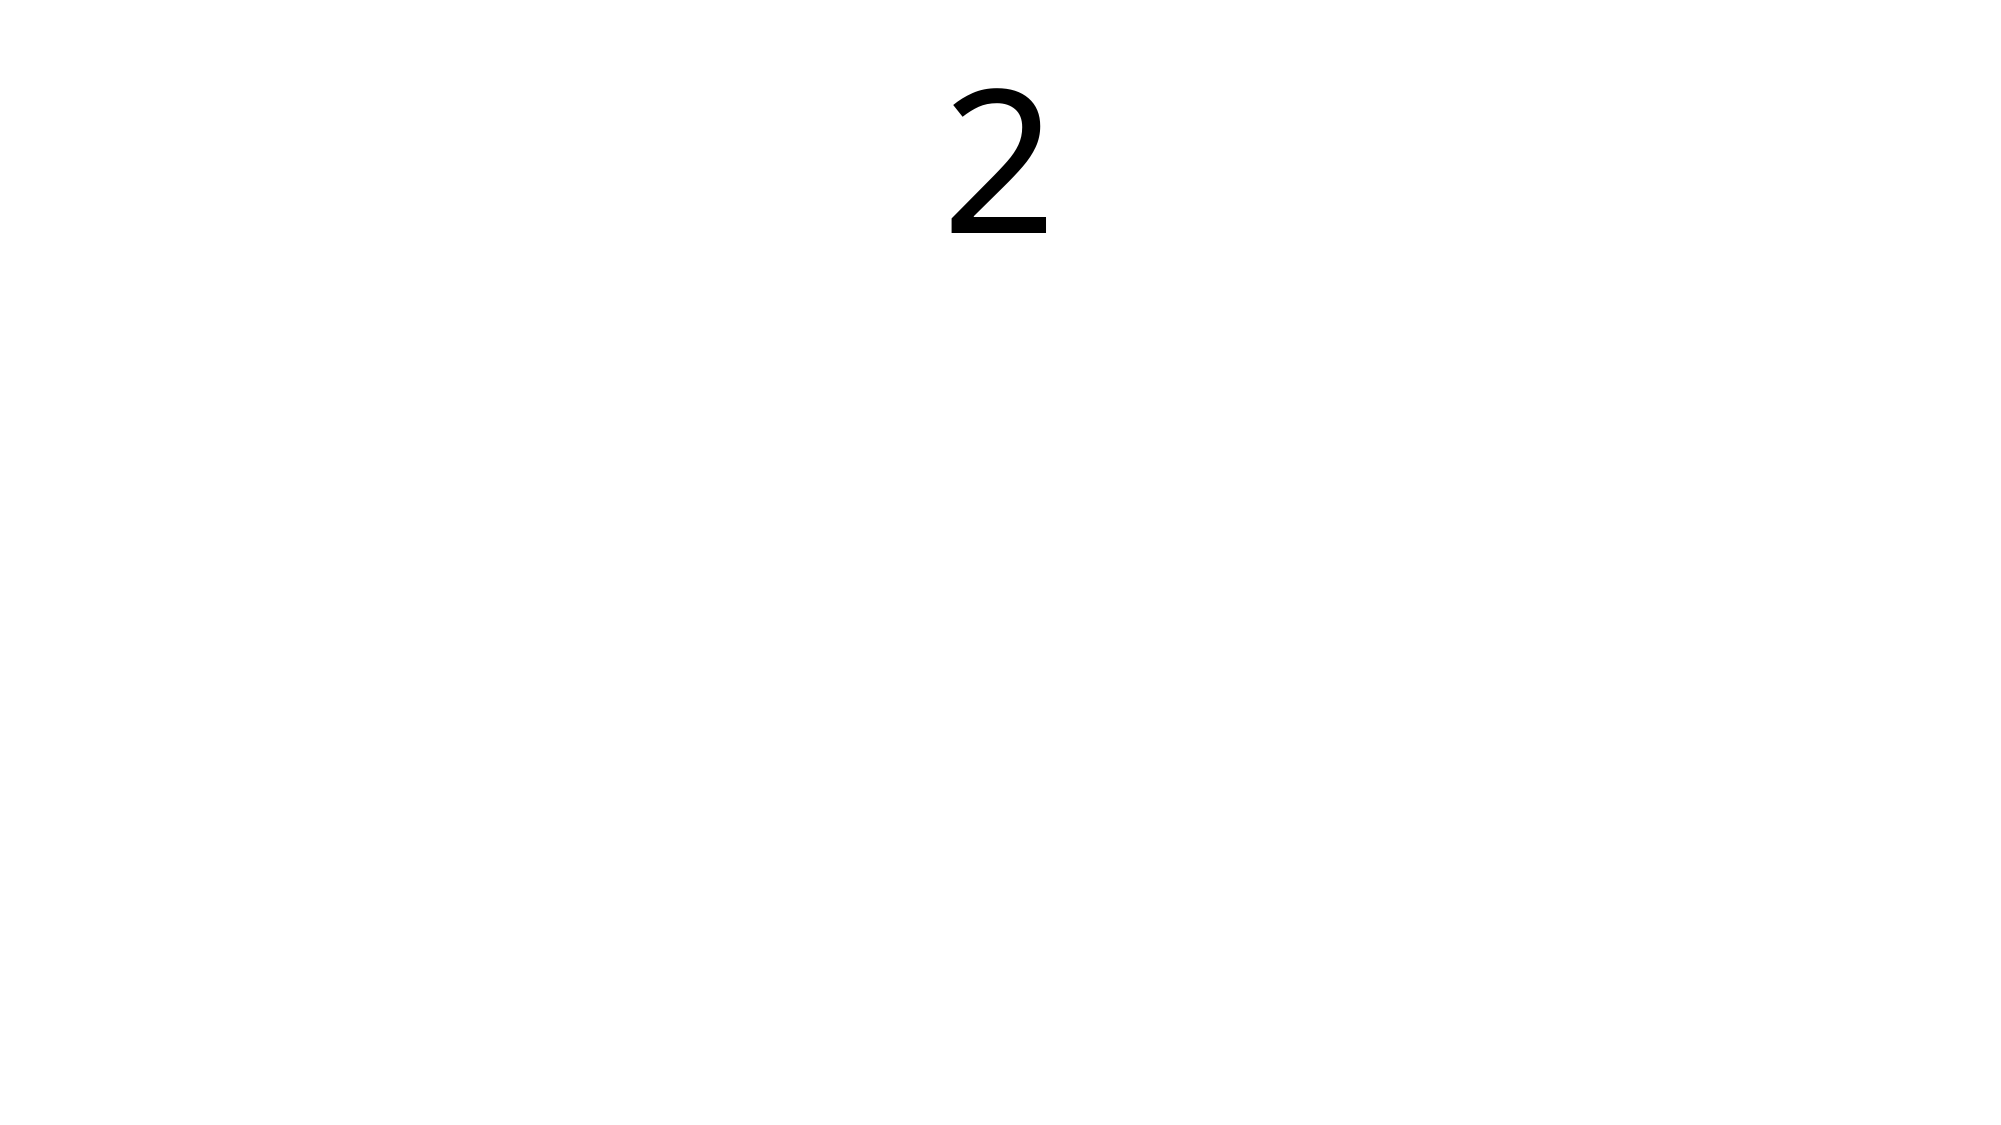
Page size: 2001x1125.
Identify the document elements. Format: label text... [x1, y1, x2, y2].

title 2 [137, 59, 1863, 278]
